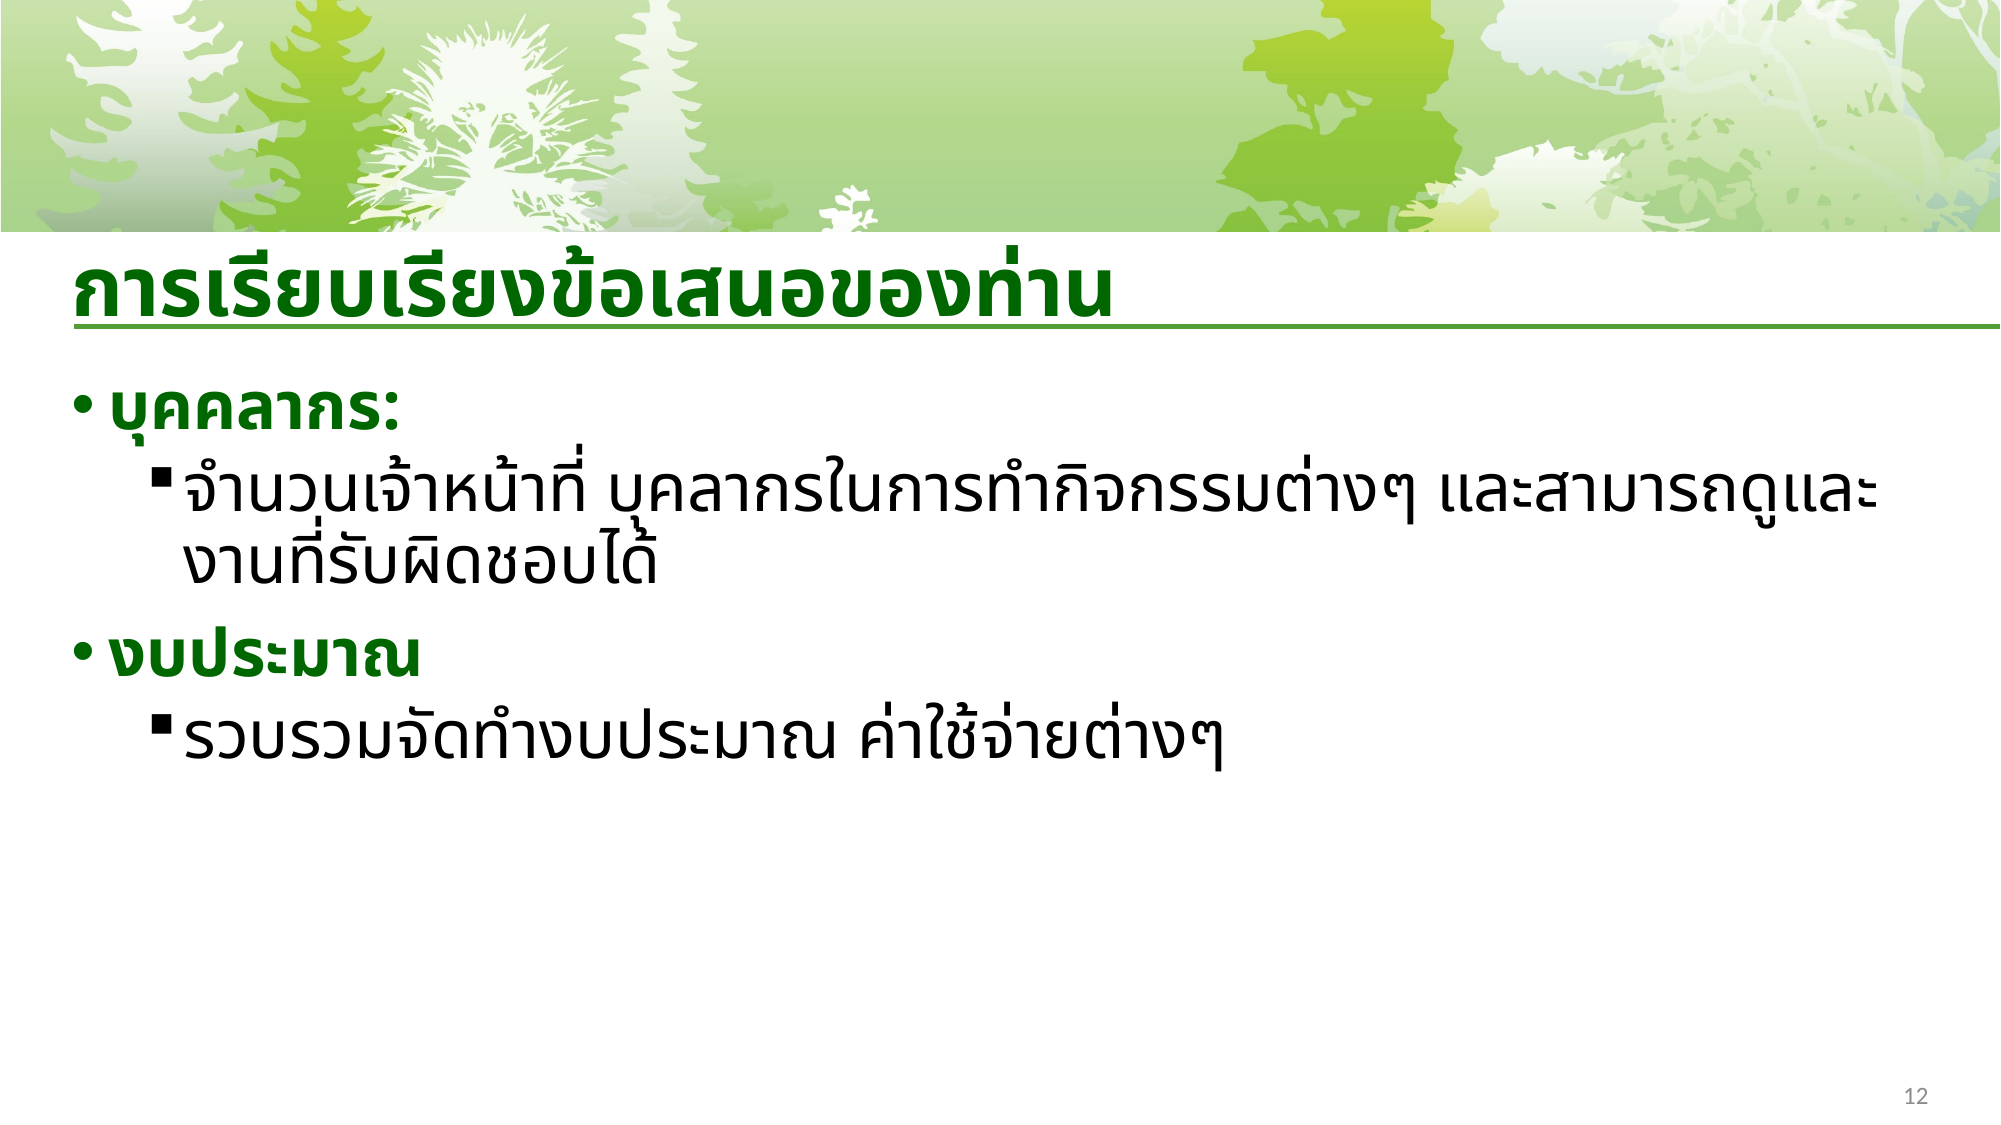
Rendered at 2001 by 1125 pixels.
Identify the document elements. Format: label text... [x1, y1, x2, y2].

list บุคคลากร: จำนวนเจ้าหน้าที่ บุคลากรในการทำกิจกรรมต่างๆ และสามารถดูและงานที่รับผิดชอบได้ งบประมาณ รวบรวมจัดทำงบประมาณ ค่าใช้จ่ายต่างๆ [56, 364, 1944, 993]
slide_number 12 [1493, 1065, 1944, 1125]
picture [0, 0, 2000, 232]
title การเรียบเรียงข้อเสนอของท่าน [56, 181, 1782, 364]
